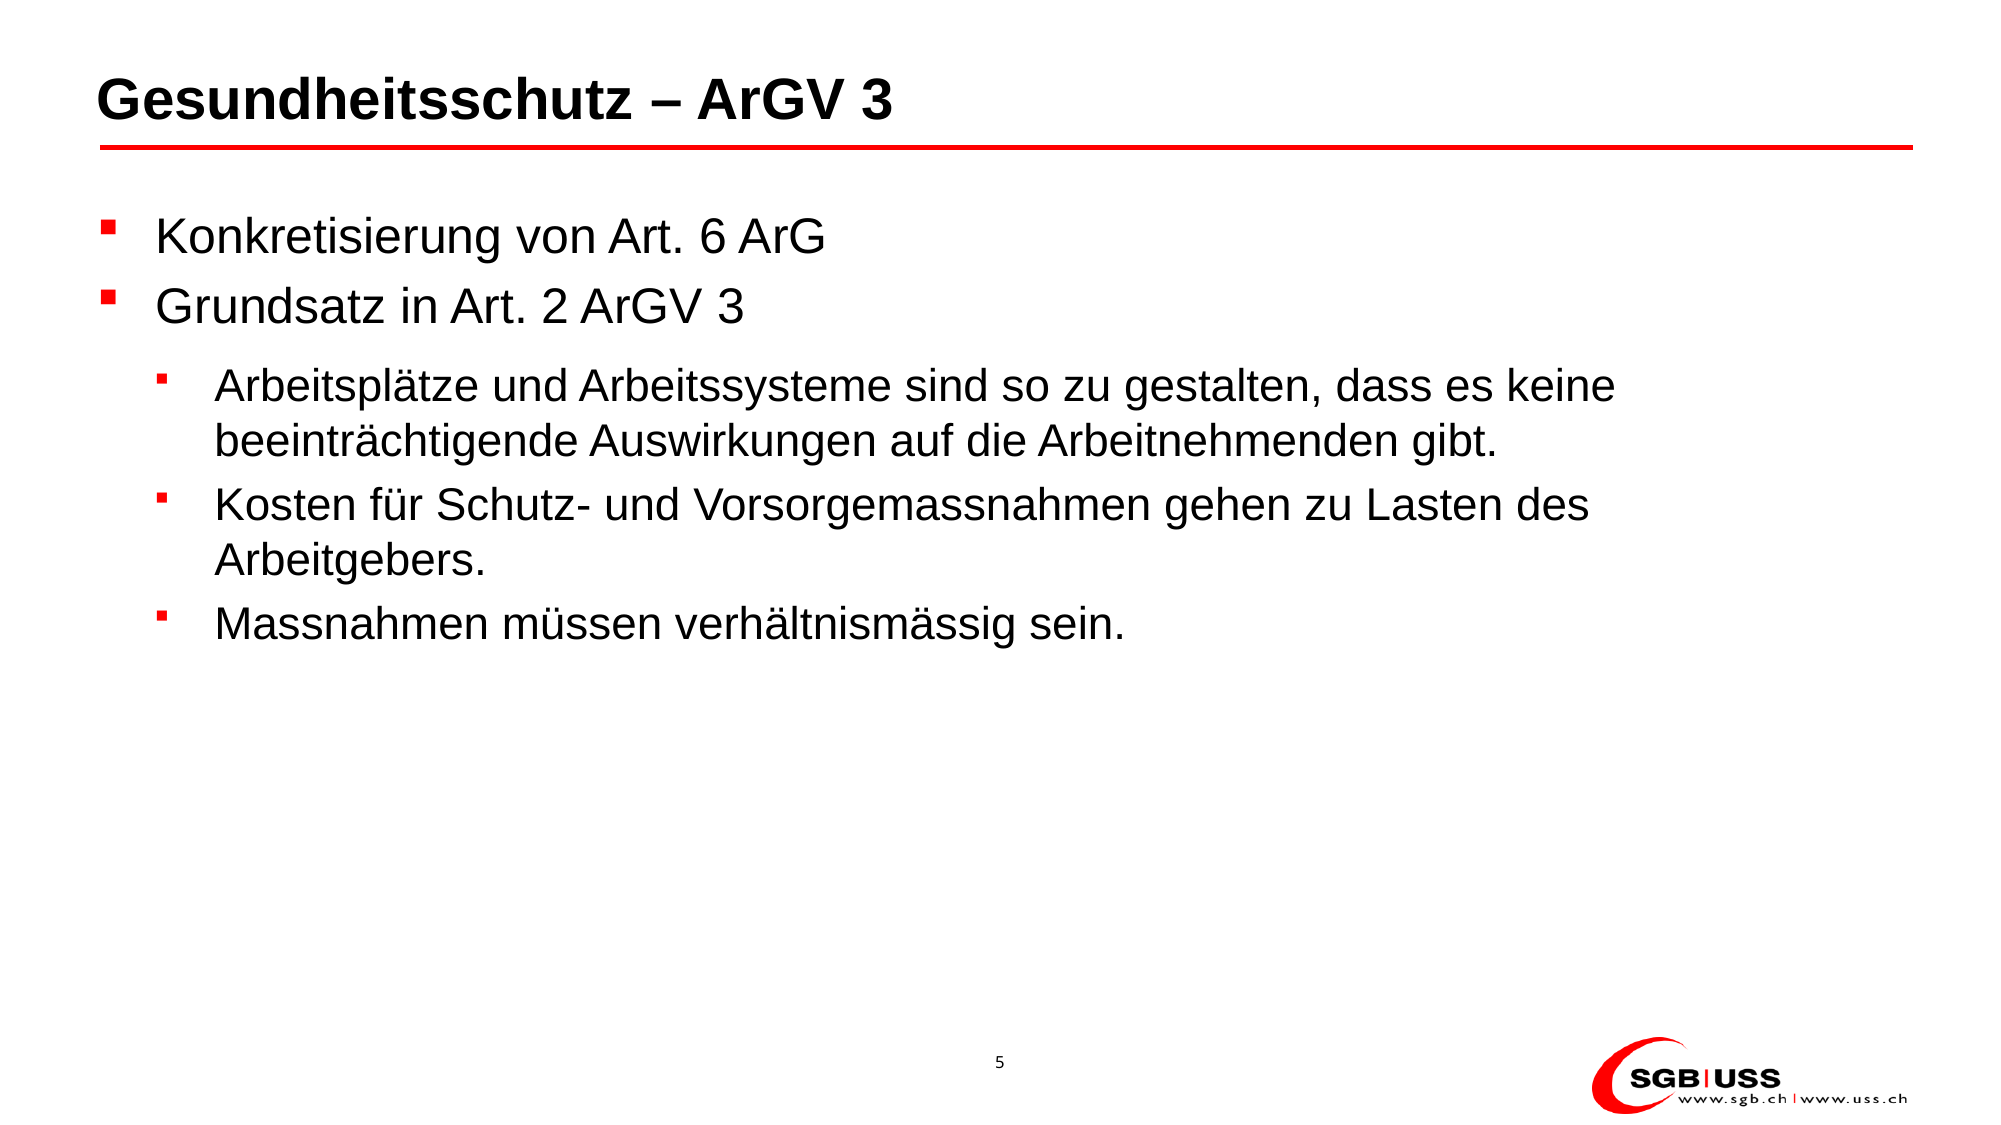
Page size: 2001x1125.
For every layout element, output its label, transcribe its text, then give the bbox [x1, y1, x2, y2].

list Konkretisierung von Art. 6 ArG Grundsatz in Art. 2 ArGV 3 Arbeitsplätze und Arbeitssysteme sind so zu gestalten, dass es keine beeinträchtigende Auswirkungen auf die Arbeitnehmenden gibt. Kosten für Schutz- und Vorsorgemassnahmen gehen zu Lasten des Arbeitgebers. Massnahmen müssen verhältnismässig sein. [81, 196, 1690, 1044]
picture [1592, 1037, 1907, 1114]
title Gesundheitsschutz – ArGV 3 [81, 45, 1882, 148]
slide_number 5 [574, 1043, 1426, 1104]
